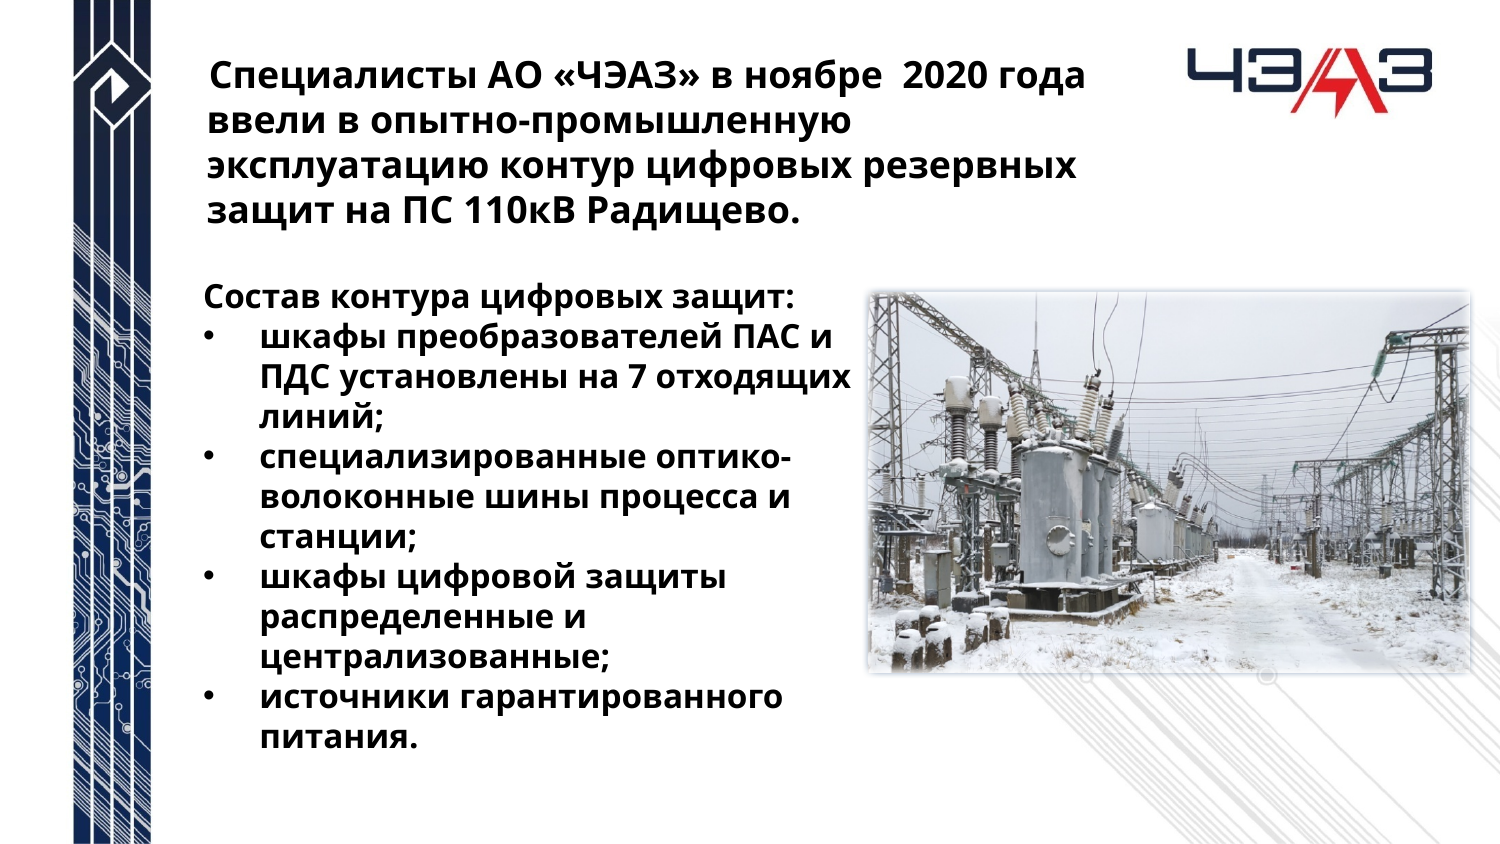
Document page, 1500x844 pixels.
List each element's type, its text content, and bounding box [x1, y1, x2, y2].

picture [0, 0, 1500, 844]
text_box Состав контура цифровых защит: шкафы преобразователей ПАС и ПДС установлены на 7 отходящих линий; специализированные оптико-волоконные шины процесса и станции; шкафы цифровой защиты распределенные и централизованные; источники гарантированного питания. [100, 268, 880, 762]
text_box Специалисты АО «ЧЭАЗ» в ноябре 2020 года ввели в опытно-промышленную эксплуатацию контур цифровых резервных защит на ПС 110кВ Радищево. [135, 43, 1128, 239]
